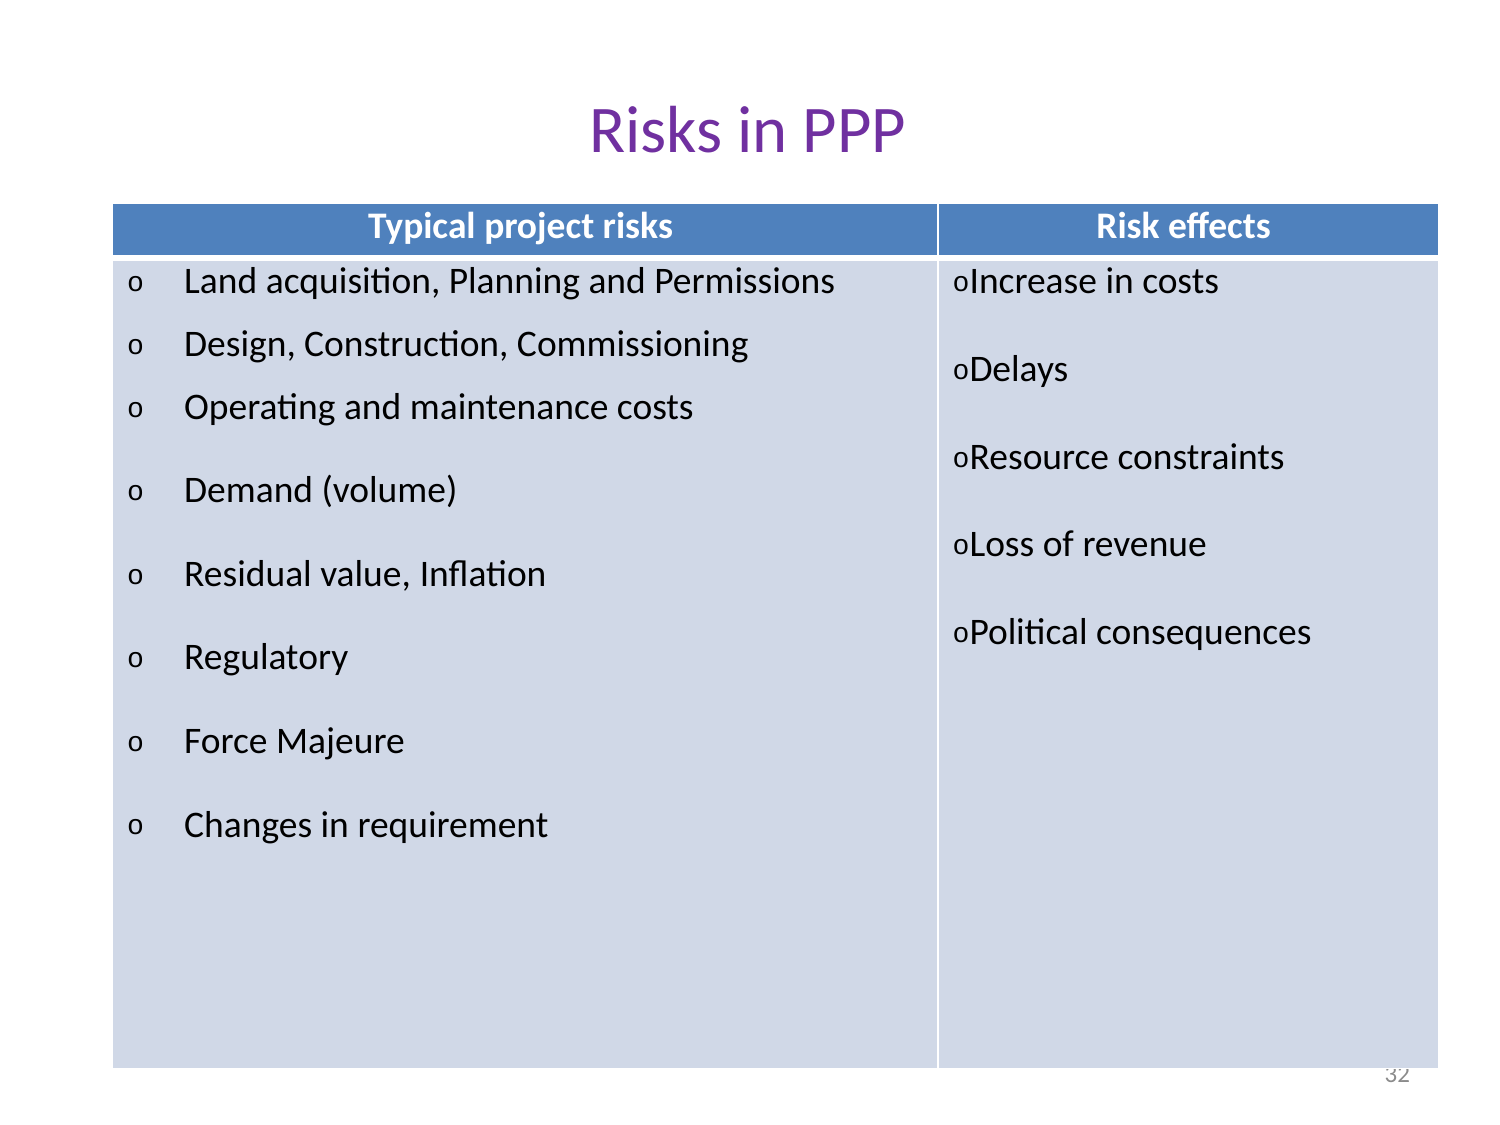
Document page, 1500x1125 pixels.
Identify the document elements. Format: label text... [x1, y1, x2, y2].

text_box Risks in PPP [574, 78, 922, 173]
slide_number 32 [1074, 1042, 1425, 1103]
table_header Typical project risks [113, 204, 937, 255]
table_header Risk effects [939, 204, 1438, 255]
table_cell Increase in costs Delays Resource constraints Loss of revenue Political consequences [939, 261, 1438, 1068]
table_cell Land acquisition, Planning and Permissions Design, Construction, Commissioning Operating and maintenance costs Demand (volume) Residual value, Inflation Regulatory Force Majeure Changes in requirement [113, 261, 937, 1068]
